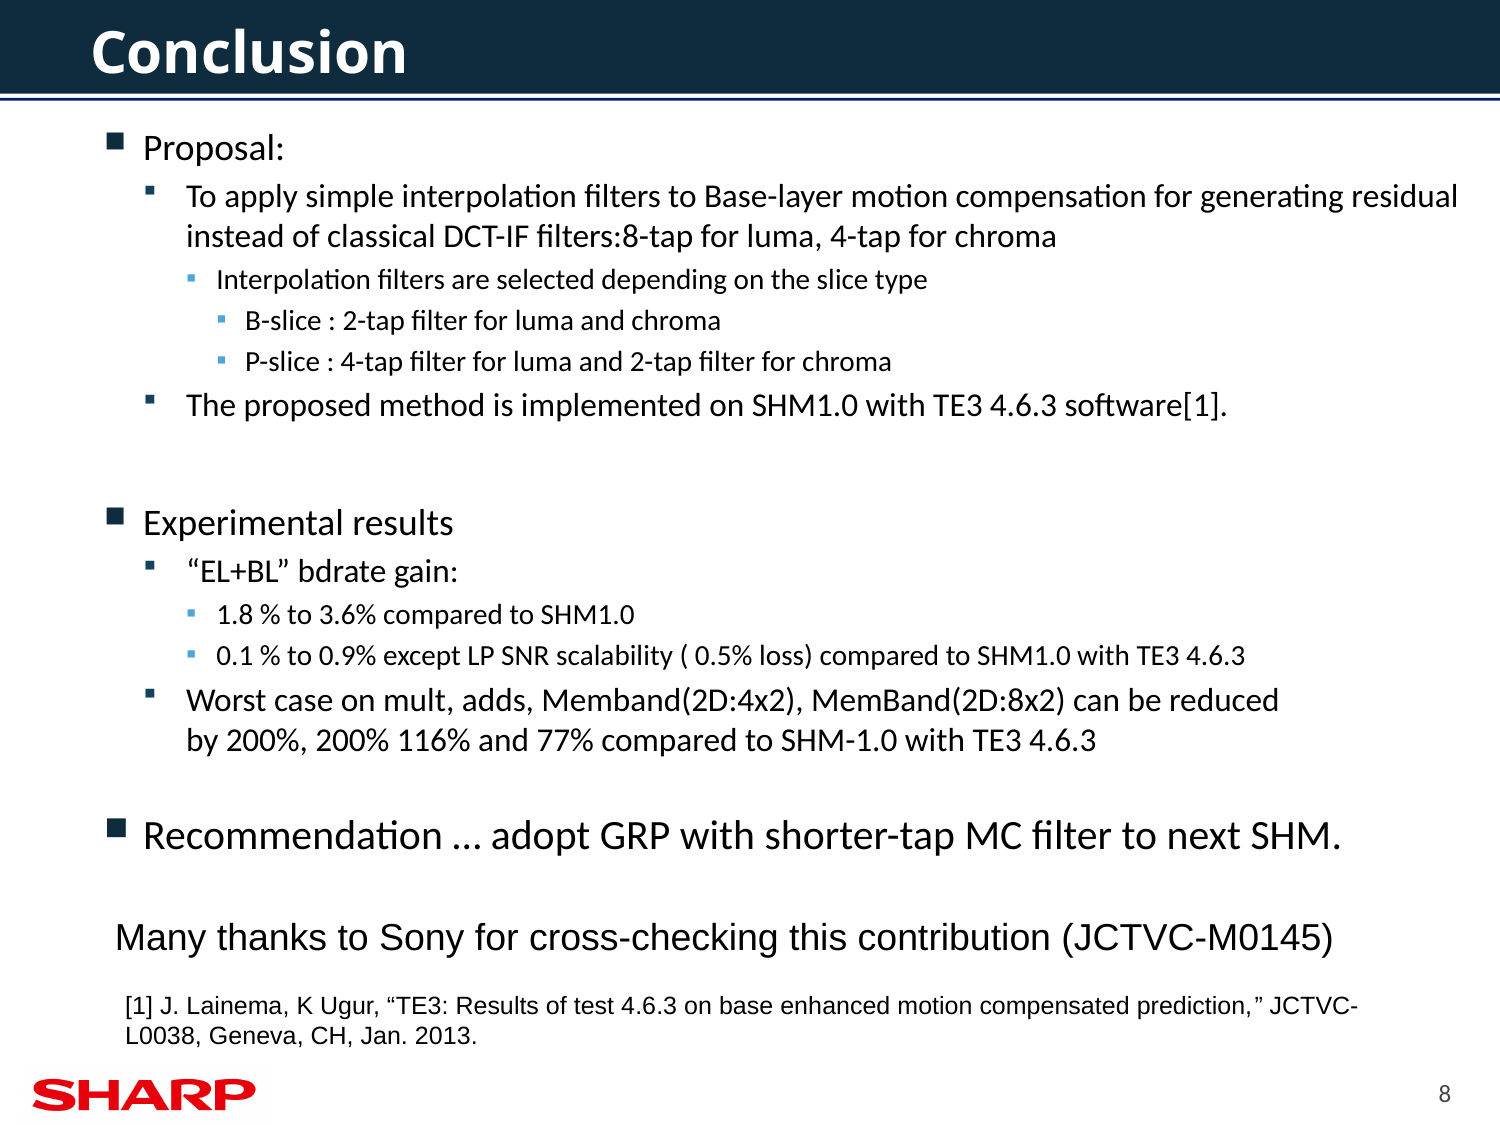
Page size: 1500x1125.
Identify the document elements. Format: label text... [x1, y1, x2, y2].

text_box [1] J. Lainema, K Ugur, “TE3: Results of test 4.6.3 on base enhanced motion compensated prediction,” JCTVC-L0038, Geneva, CH, Jan. 2013. [35, 981, 1394, 1087]
list Proposal: To apply simple interpolation filters to Base-layer motion compensation for generating residual instead of classical DCT-IF filters:8-tap for luma, 4-tap for chroma Interpolation filters are selected depending on the slice type B-slice : 2-tap filter for luma and chroma P-slice : 4-tap filter for luma and 2-tap filter for chroma The proposed method is implemented on SHM1.0 with TE3 4.6.3 software[1]. Experimental results “EL+BL” bdrate gain: 1.8 % to 3.6% compared to SHM1.0 0.1 % to 0.9% except LP SNR scalability ( 0.5% loss) compared to SHM1.0 with TE3 4.6.3 Worst case on mult, adds, Memband(2D:4x2), MemBand(2D:8x2) can be reduced by 200%, 200% 116% and 77% compared to SHM-1.0 with TE3 4.6.3 Recommendation … adopt GRP with shorter-tap MC filter to next SHM. [74, 107, 1500, 1080]
picture [17, 1064, 271, 1125]
title Conclusion [74, 15, 1426, 85]
slide_number 8 [1345, 1062, 1467, 1108]
text_box Many thanks to Sony for cross-checking this contribution (JCTVC-M0145) [100, 905, 1500, 965]
